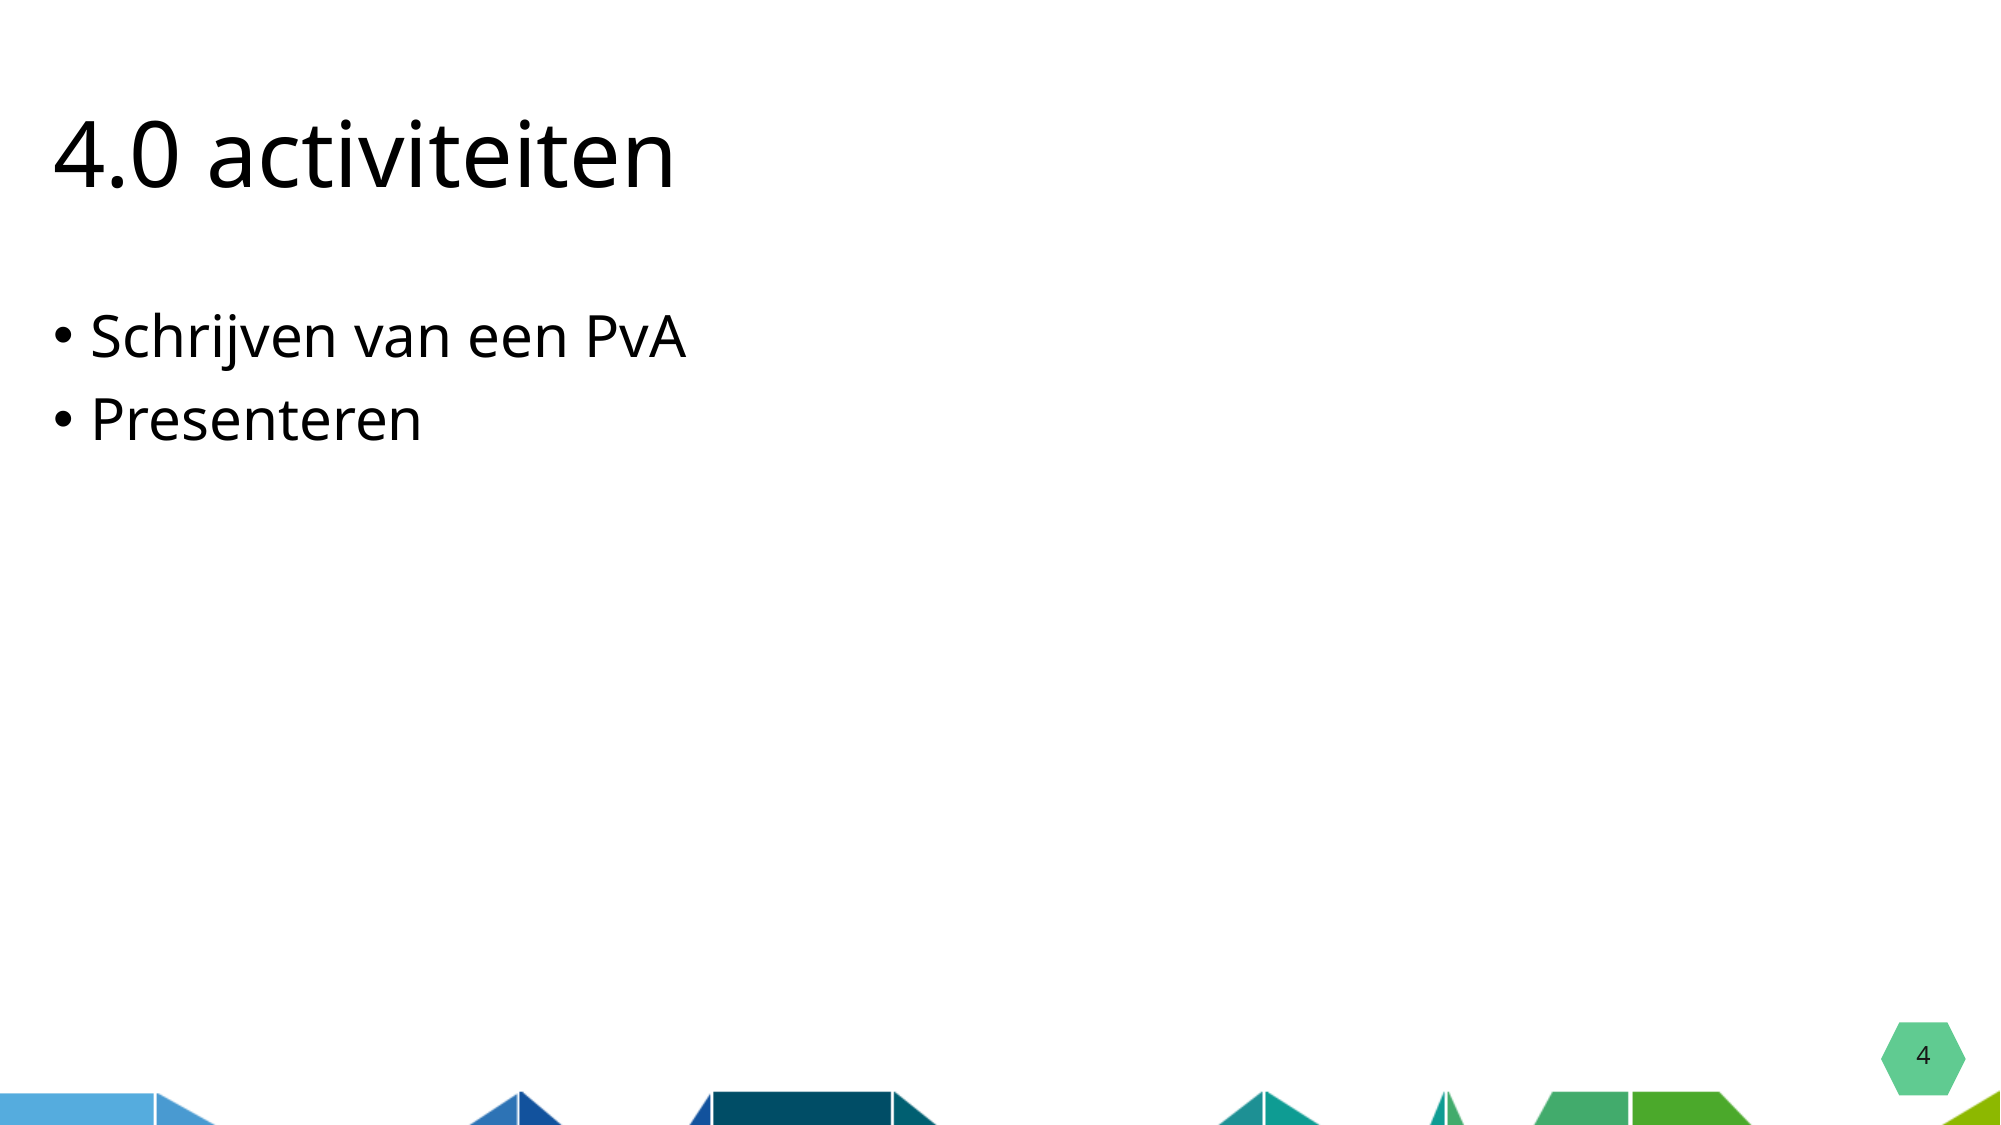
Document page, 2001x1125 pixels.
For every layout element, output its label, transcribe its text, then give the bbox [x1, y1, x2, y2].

slide_number 4 [1884, 1026, 1962, 1087]
list Schrijven van een PvA Presenteren [38, 299, 1962, 1014]
title 4.0 activiteiten [38, 38, 1962, 278]
picture [0, 1086, 2000, 1125]
